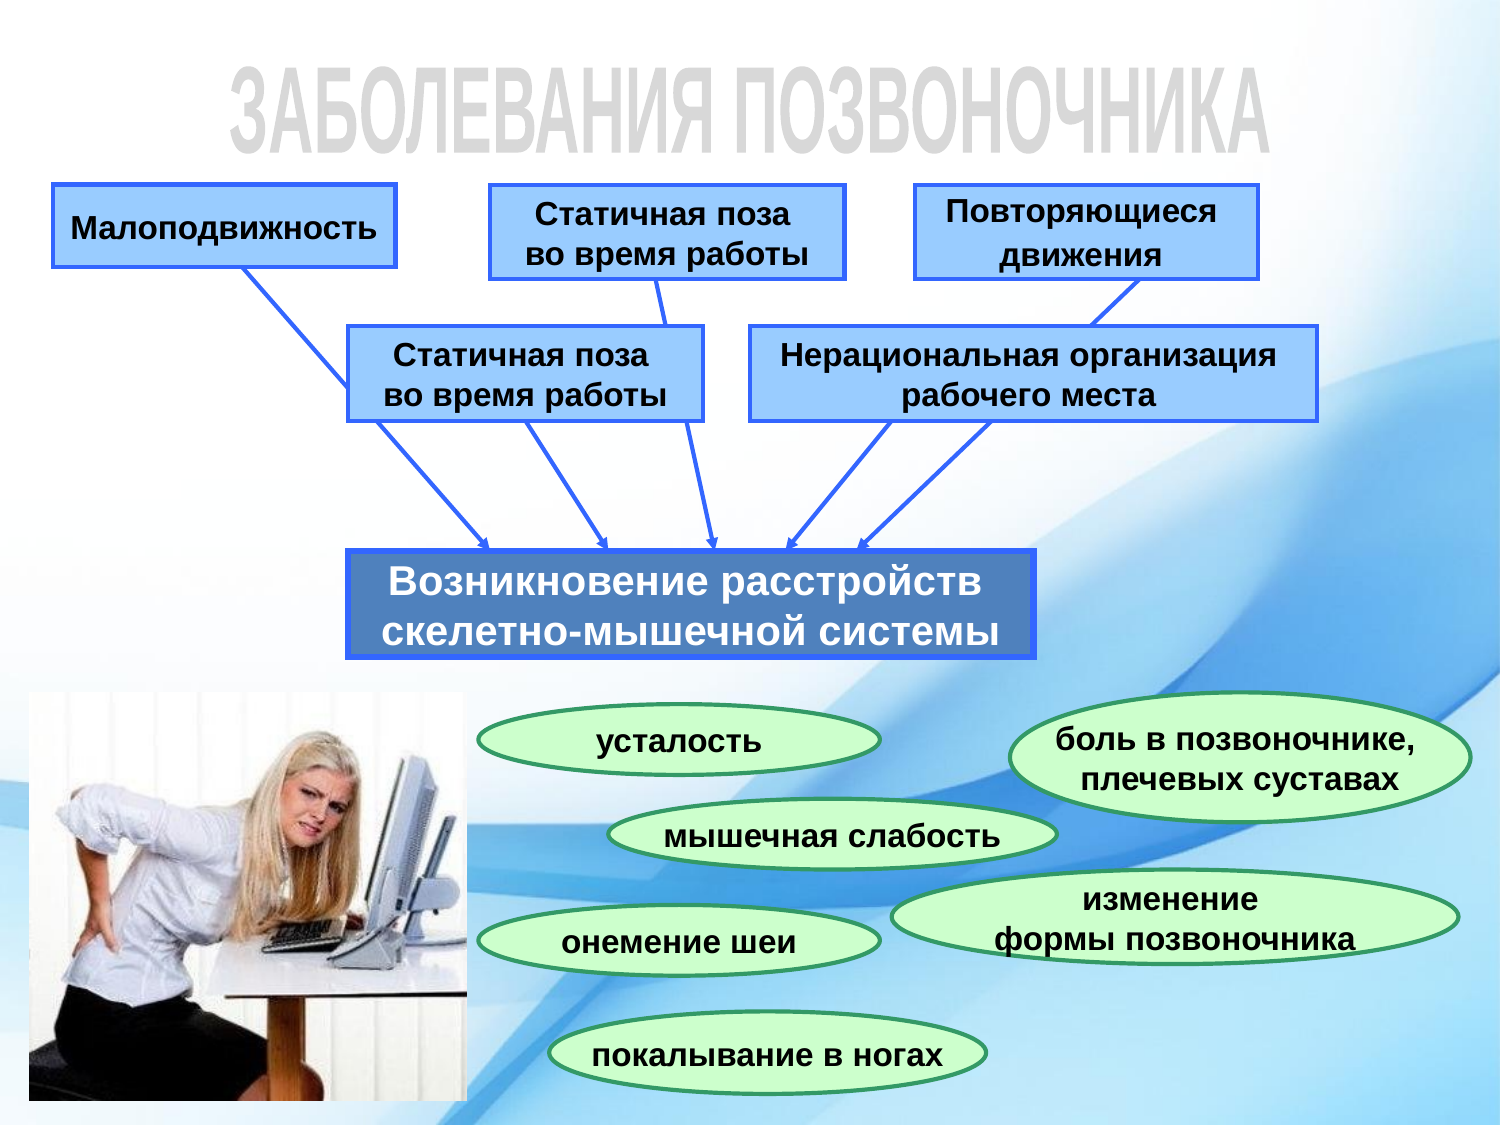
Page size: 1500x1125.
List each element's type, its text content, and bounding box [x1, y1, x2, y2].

text_box Статичная поза во время работы [348, 326, 703, 421]
text_box [686, 421, 718, 550]
text_box Малоподвижность [53, 184, 396, 268]
text_box боль в позвоночнике, плечевых суставах [1009, 692, 1471, 823]
text_box Нерациональная организация рабочего места [749, 326, 1318, 421]
text_box онемение шеи [478, 904, 880, 976]
text_box [856, 421, 992, 550]
text_box Статичная поза во время работы [490, 184, 845, 280]
text_box [525, 420, 609, 551]
text_box мышечная слабость [608, 798, 1057, 870]
text_box [376, 421, 490, 550]
text_box изменение формы позвоночника [891, 869, 1459, 965]
text_box Повторяющиеся движения [915, 184, 1258, 280]
picture [0, 0, 1500, 1125]
text_box [785, 420, 892, 551]
text_box покалывание в ногах [549, 1011, 987, 1094]
text_box усталость [478, 704, 880, 775]
text_box Возникновение расстройств скелетно-мышечной системы [348, 550, 1034, 657]
